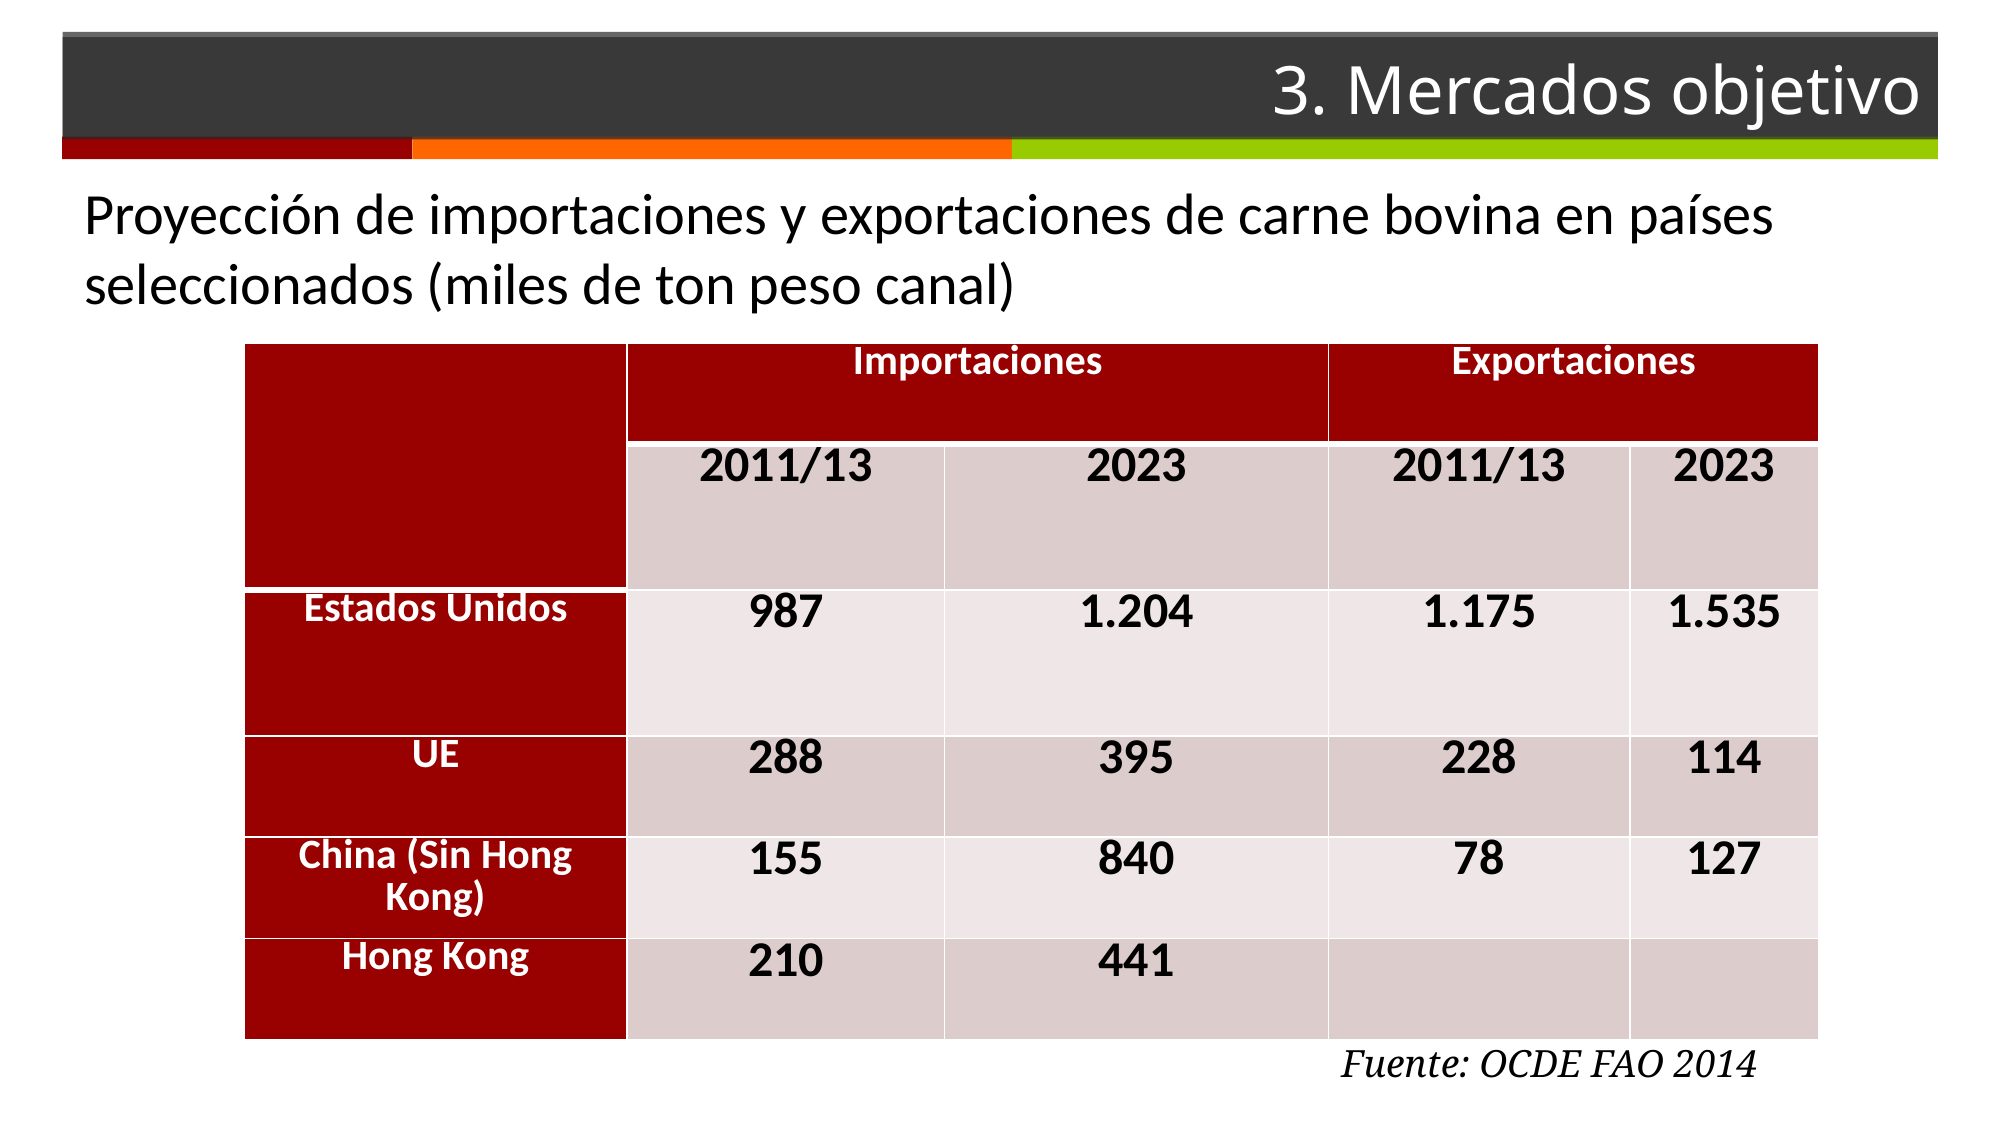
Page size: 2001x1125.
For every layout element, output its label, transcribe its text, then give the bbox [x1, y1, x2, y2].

table_cell 1.535 [1631, 591, 1818, 735]
table_header [245, 344, 626, 587]
table_cell 2023 [1631, 447, 1818, 589]
table_cell 2023 [945, 447, 1328, 589]
text_box Fuente: OCDE FAO 2014 [1326, 1032, 1932, 1093]
table_cell [1329, 939, 1629, 1032]
table_cell China (Sin Hong Kong) [245, 838, 626, 938]
table_cell 114 [1631, 737, 1818, 836]
table_cell Hong Kong [245, 939, 626, 1039]
table_cell 1.175 [1329, 591, 1629, 735]
table_cell 840 [945, 838, 1328, 938]
table_cell 210 [628, 939, 944, 1039]
title 3. Mercados objetivo [62, 37, 1938, 140]
table_header Importaciones [628, 344, 1328, 441]
table_cell 78 [1329, 838, 1629, 938]
table_cell 155 [628, 838, 944, 938]
table_cell 288 [628, 737, 944, 836]
table_cell 1.204 [945, 591, 1328, 735]
table_header Exportaciones [1329, 344, 1818, 441]
table_cell 228 [1329, 737, 1629, 836]
table_cell 2011/13 [1329, 447, 1629, 589]
table_cell 2011/13 [628, 447, 944, 589]
table_cell [1631, 939, 1818, 1032]
table_cell 127 [1631, 838, 1818, 938]
table_cell 987 [628, 591, 944, 735]
table_cell Estados Unidos [245, 593, 626, 735]
table_cell 395 [945, 737, 1328, 836]
text_box Proyección de importaciones y exportaciones de carne bovina en países seleccionados (miles de ton peso canal) [69, 168, 1932, 324]
table_cell UE [245, 737, 626, 836]
table_cell 441 [945, 939, 1328, 1039]
